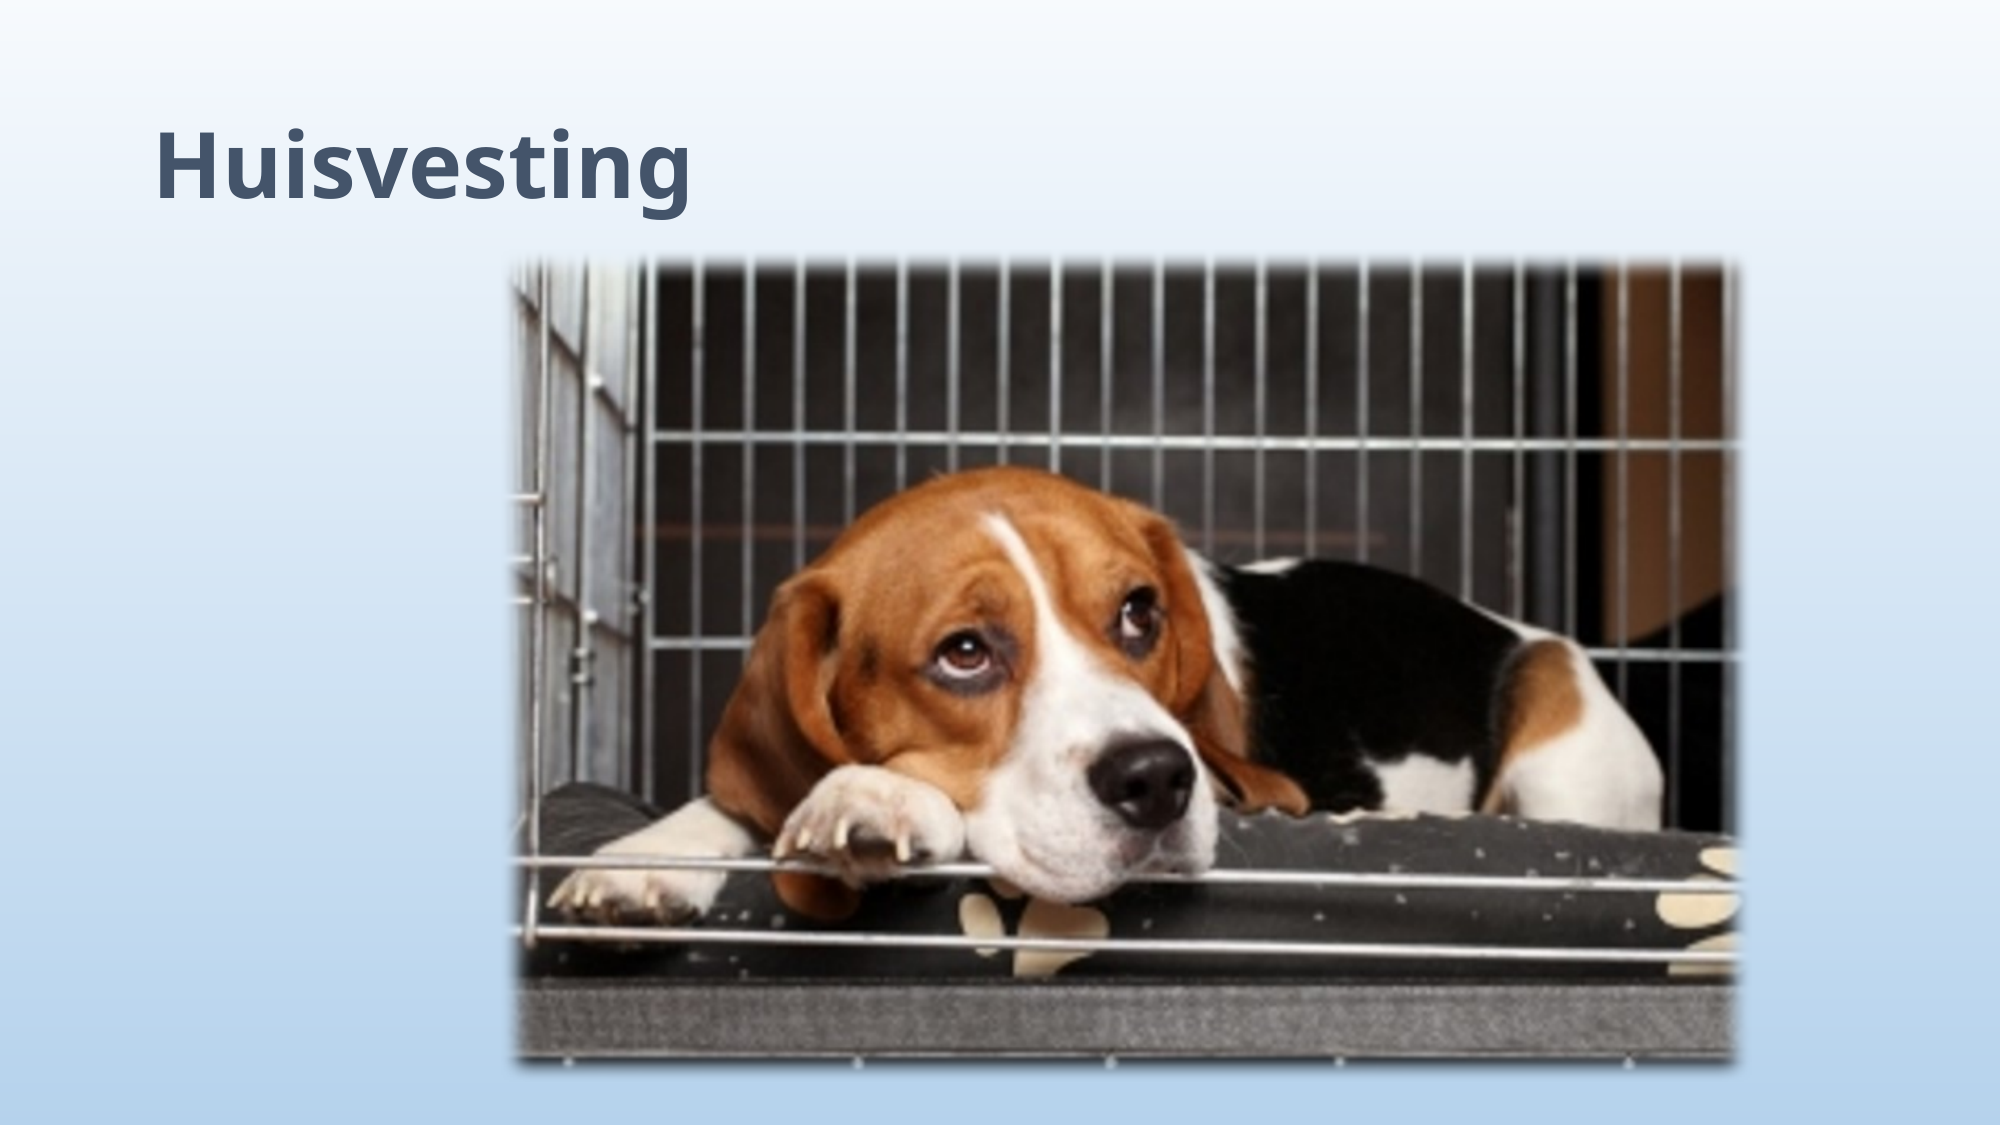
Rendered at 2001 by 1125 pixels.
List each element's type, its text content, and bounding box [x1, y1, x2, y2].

title Huisvesting [137, 59, 1863, 278]
picture [500, 249, 1752, 1082]
